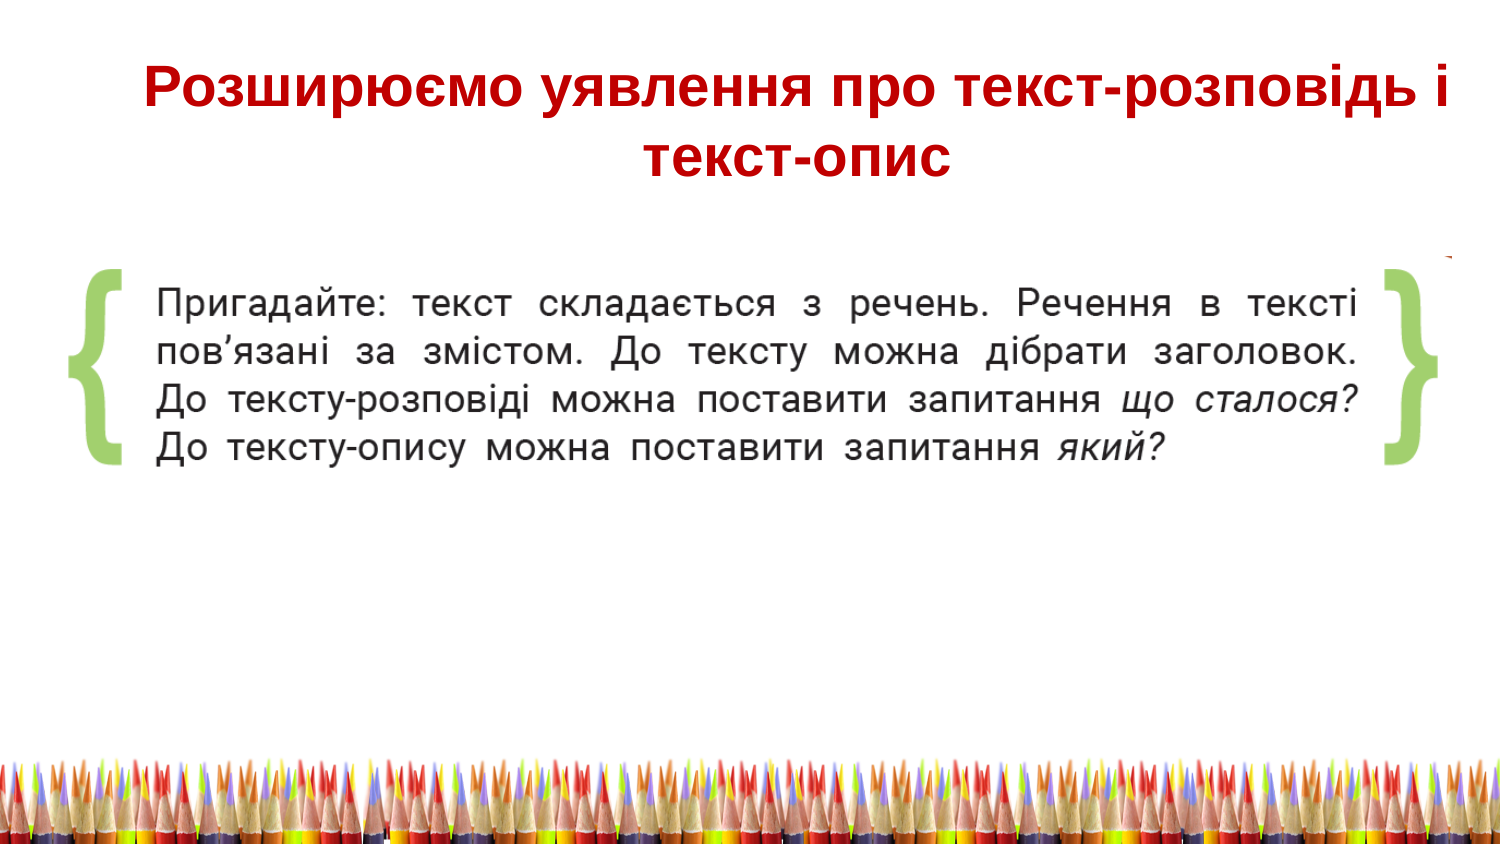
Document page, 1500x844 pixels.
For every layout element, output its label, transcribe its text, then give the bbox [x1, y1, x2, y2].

picture [0, 756, 1500, 844]
text_box Розширюємо уявлення про текст-розповідь і текст-опис [123, 40, 1471, 196]
picture [64, 256, 1452, 484]
